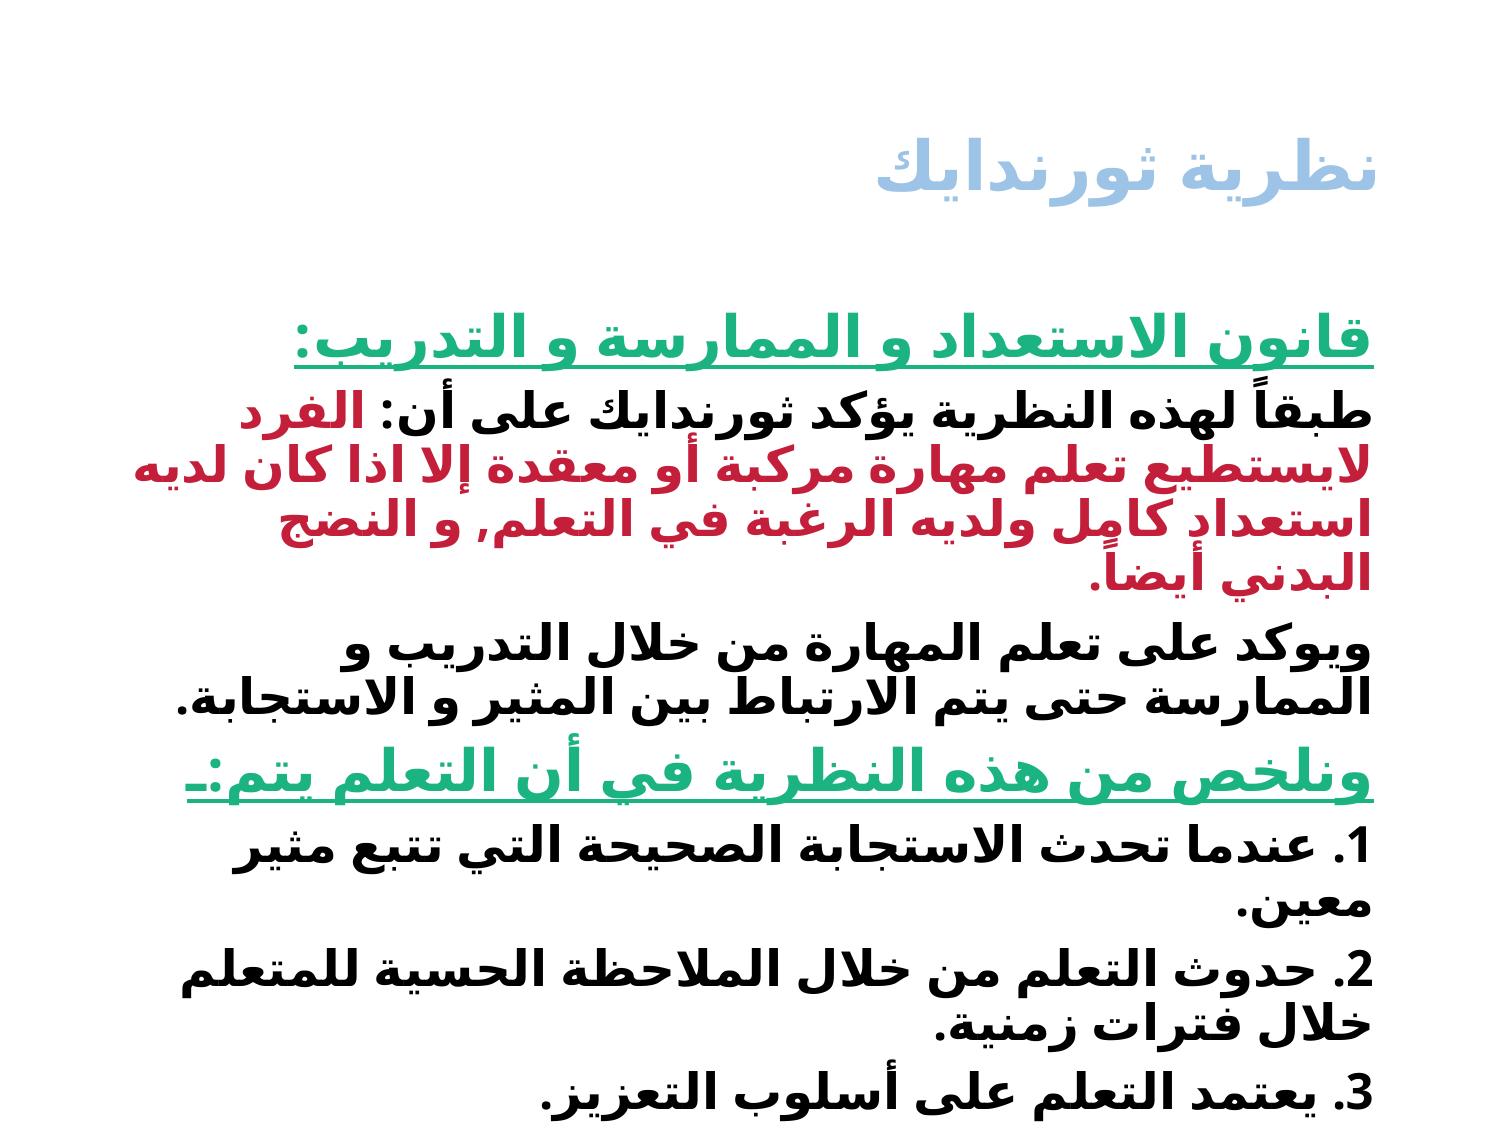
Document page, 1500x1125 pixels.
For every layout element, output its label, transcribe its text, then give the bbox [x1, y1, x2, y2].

title نظرية ثورندايك [103, 59, 1397, 278]
list قانون الاستعداد و الممارسة و التدريب: طبقاً لهذه النظرية يؤكد ثورندايك على أن: الفرد لايستطيع تعلم مهارة مركبة أو معقدة إلا اذا كان لديه استعداد كامل ولديه الرغبة في التعلم, و النضج البدني أيضاً. ويوكد على تعلم المهارة من خلال التدريب و الممارسة حتى يتم الارتباط بين المثير و الاستجابة. ونلخص من هذه النظرية في أن التعلم يتم:ـ 1. عندما تحدث الاستجابة الصحيحة التي تتبع مثير معين. 2. حدوث التعلم من خلال الملاحظة الحسية للمتعلم خلال فترات زمنية. 3. يعتمد التعلم على أسلوب التعزيز. [103, 299, 1397, 1014]
